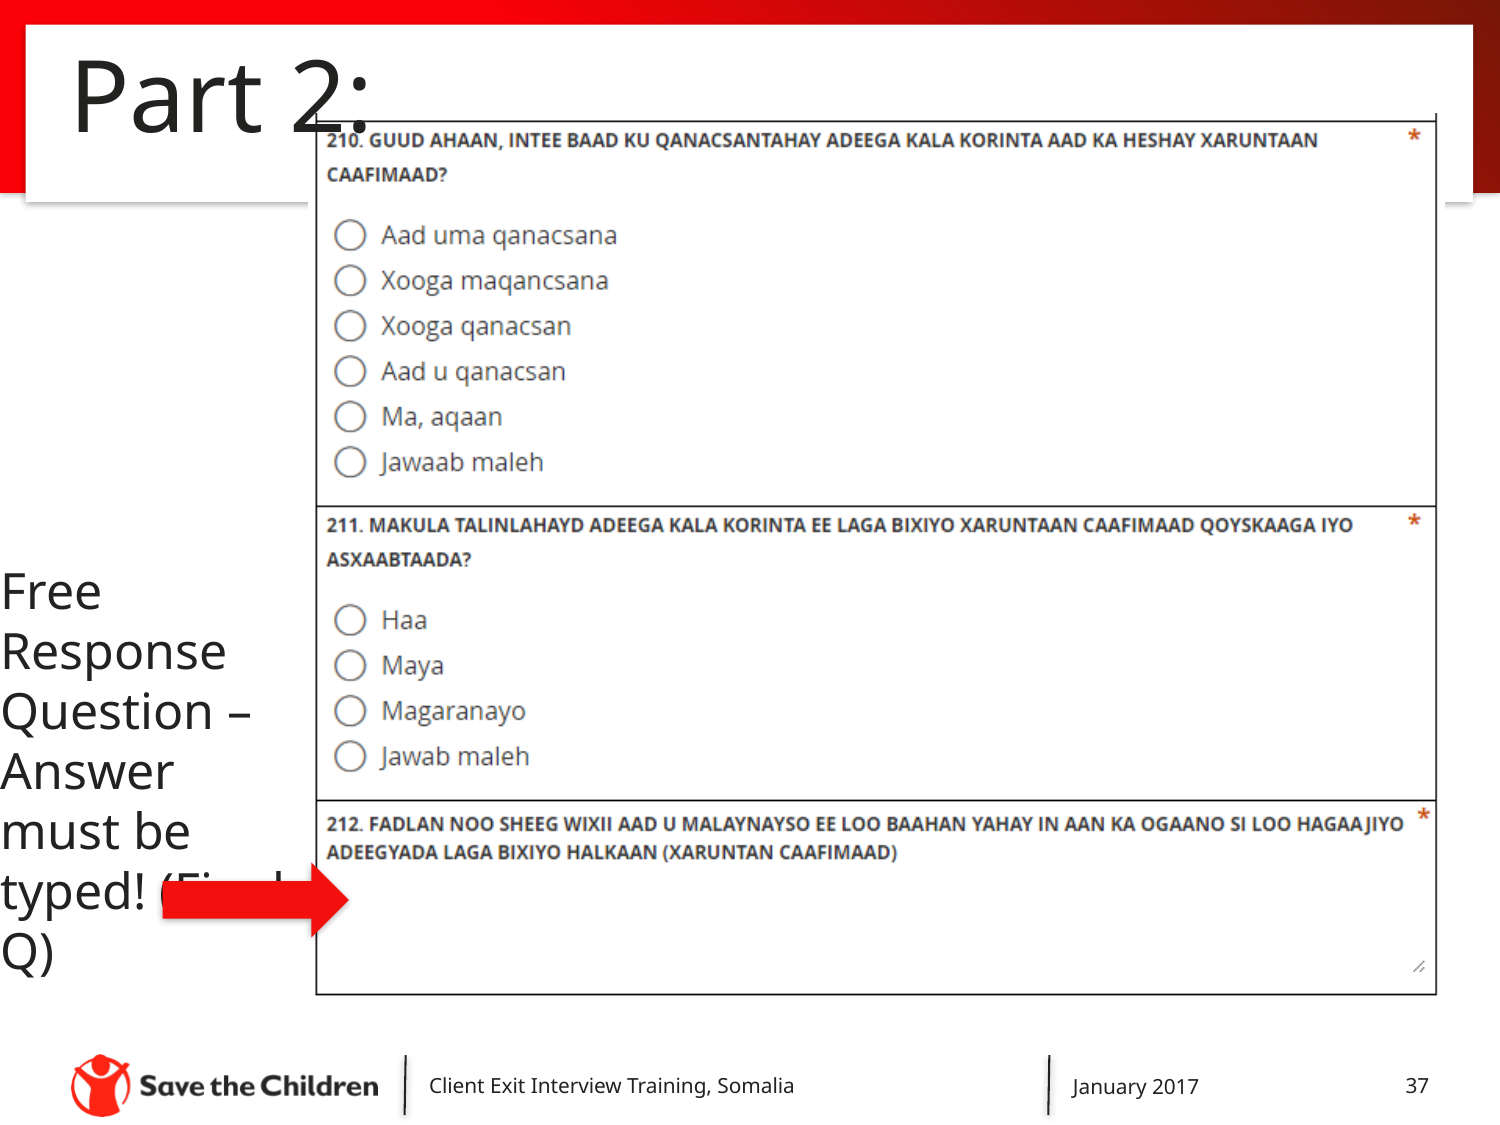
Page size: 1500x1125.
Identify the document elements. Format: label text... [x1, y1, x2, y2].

picture [307, 113, 1445, 1005]
footer Client Exit Interview Training, Somalia [414, 1056, 1042, 1117]
slide_number 37 [1317, 1056, 1445, 1117]
text_box Free Response Question – Answer must be typed! (Final Q) [0, 559, 302, 980]
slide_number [1057, 1056, 1317, 1117]
picture [71, 1054, 378, 1117]
title Part 2: [69, 50, 1429, 273]
text_box [161, 880, 302, 920]
